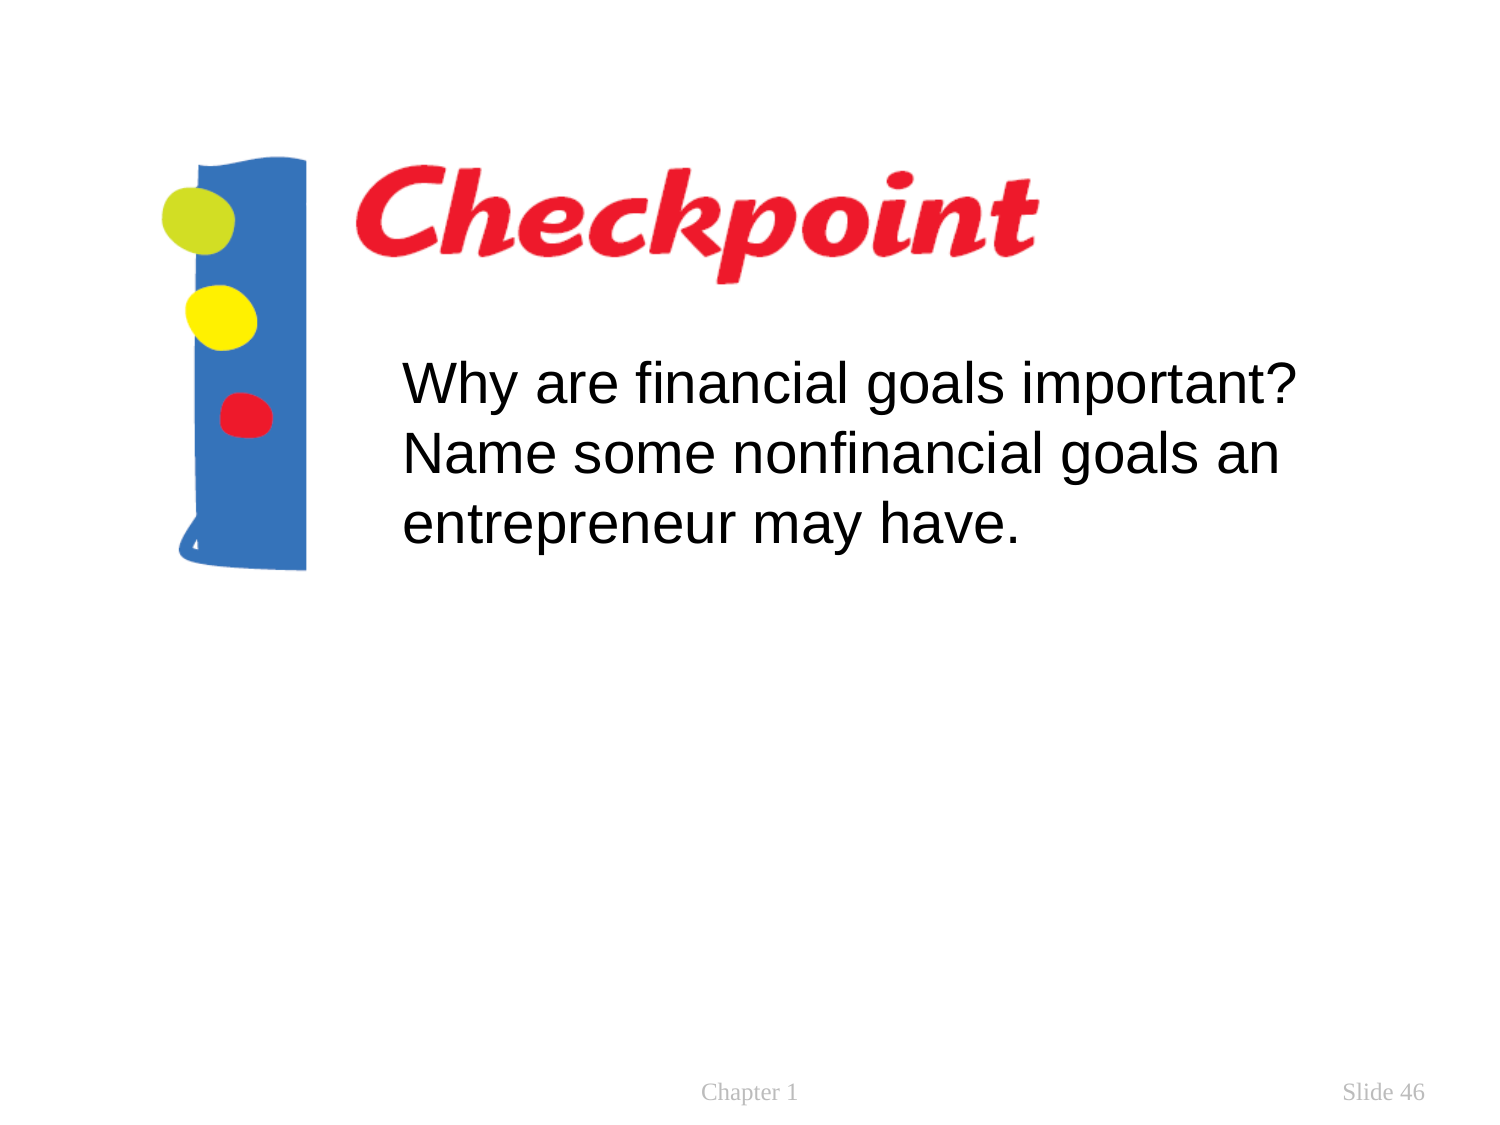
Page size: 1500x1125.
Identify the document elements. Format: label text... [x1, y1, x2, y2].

slide_number Slide 46 [1299, 1052, 1425, 1113]
picture [324, 149, 1063, 296]
footer Chapter 1 [512, 1052, 988, 1113]
picture [149, 137, 307, 588]
text_box Why are financial goals important? Name some nonfinancial goals an entrepreneur may have. [387, 337, 1350, 563]
